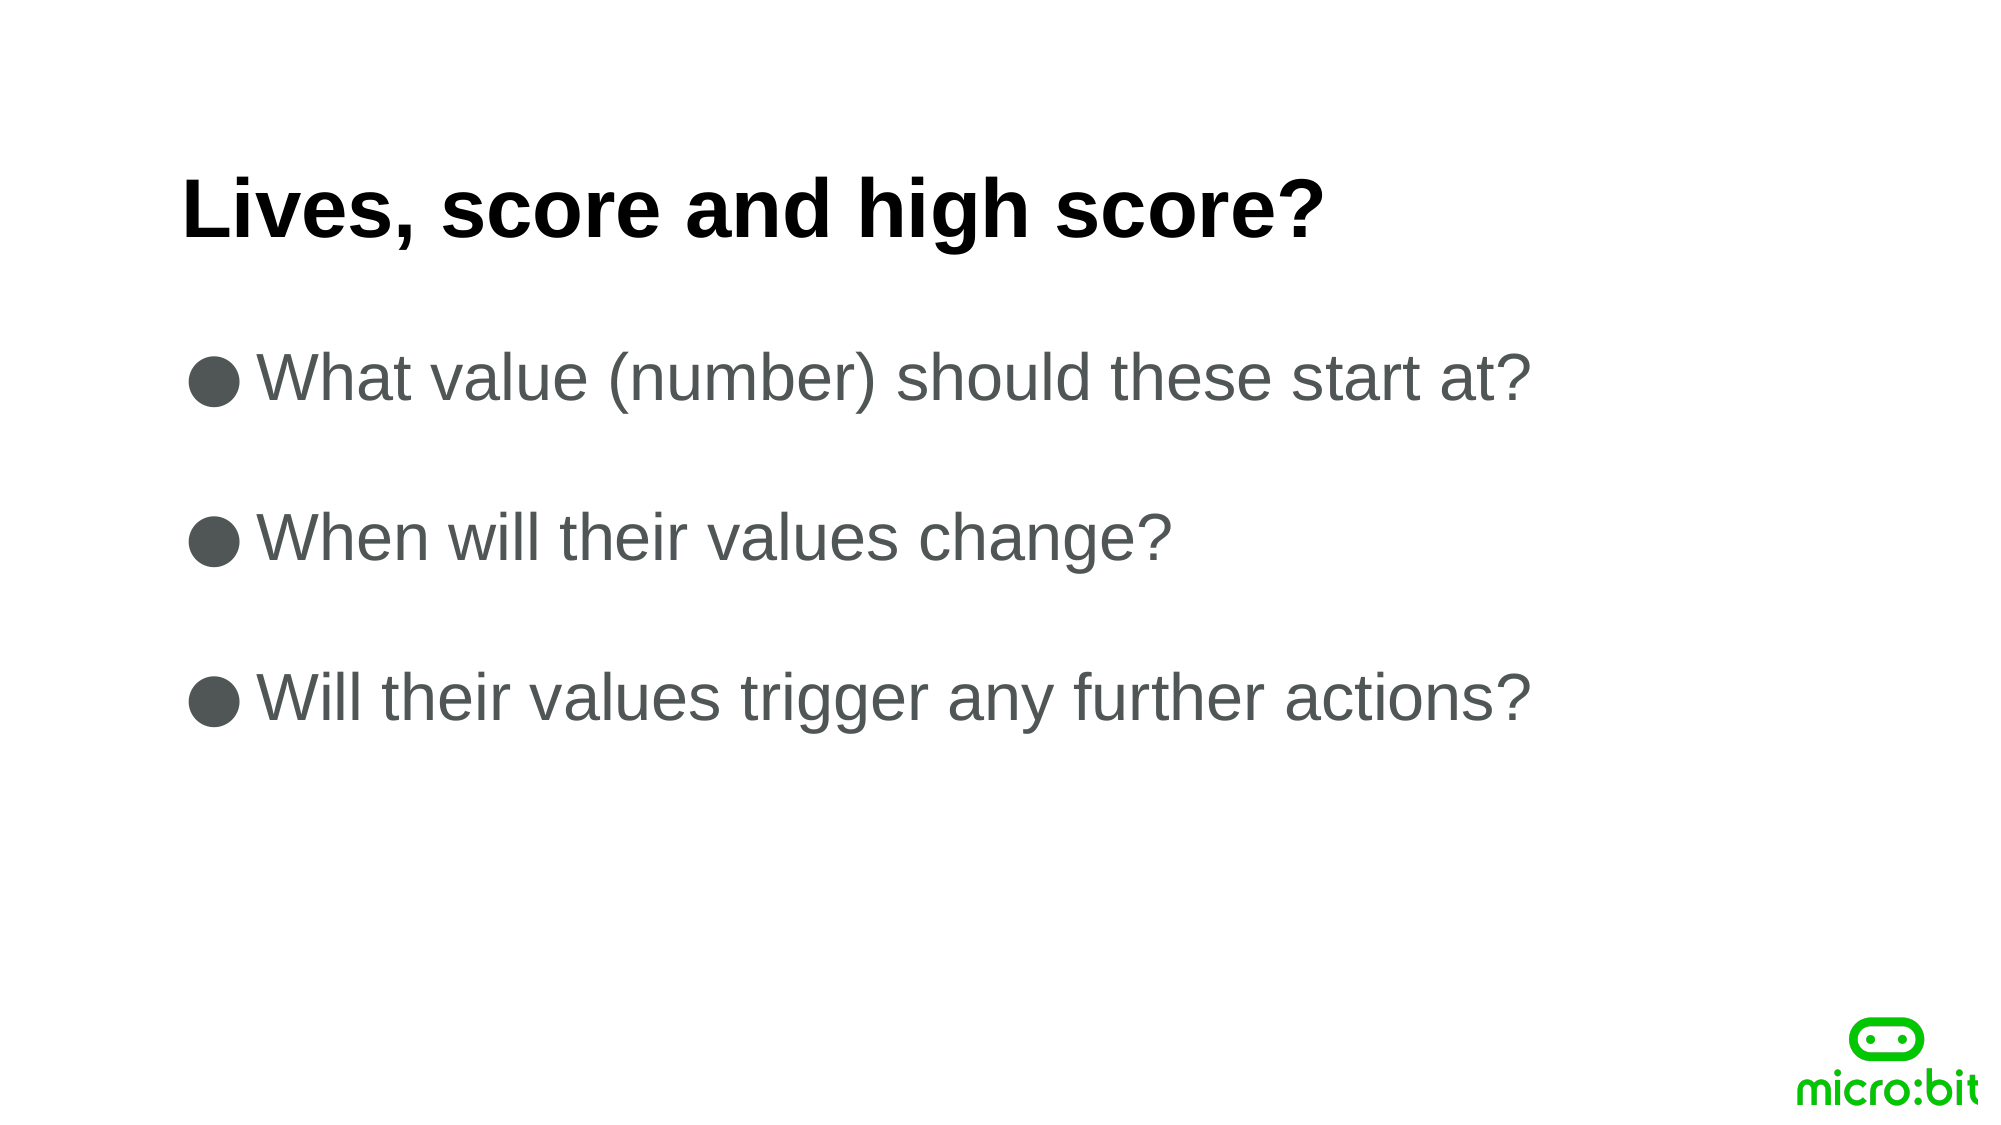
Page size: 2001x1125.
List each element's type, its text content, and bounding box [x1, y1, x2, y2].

text_box Lives, score and high score? What value (number) should these start at? When will their values change? Will their values trigger any further actions? [166, 60, 1918, 884]
picture [1797, 1017, 1978, 1106]
